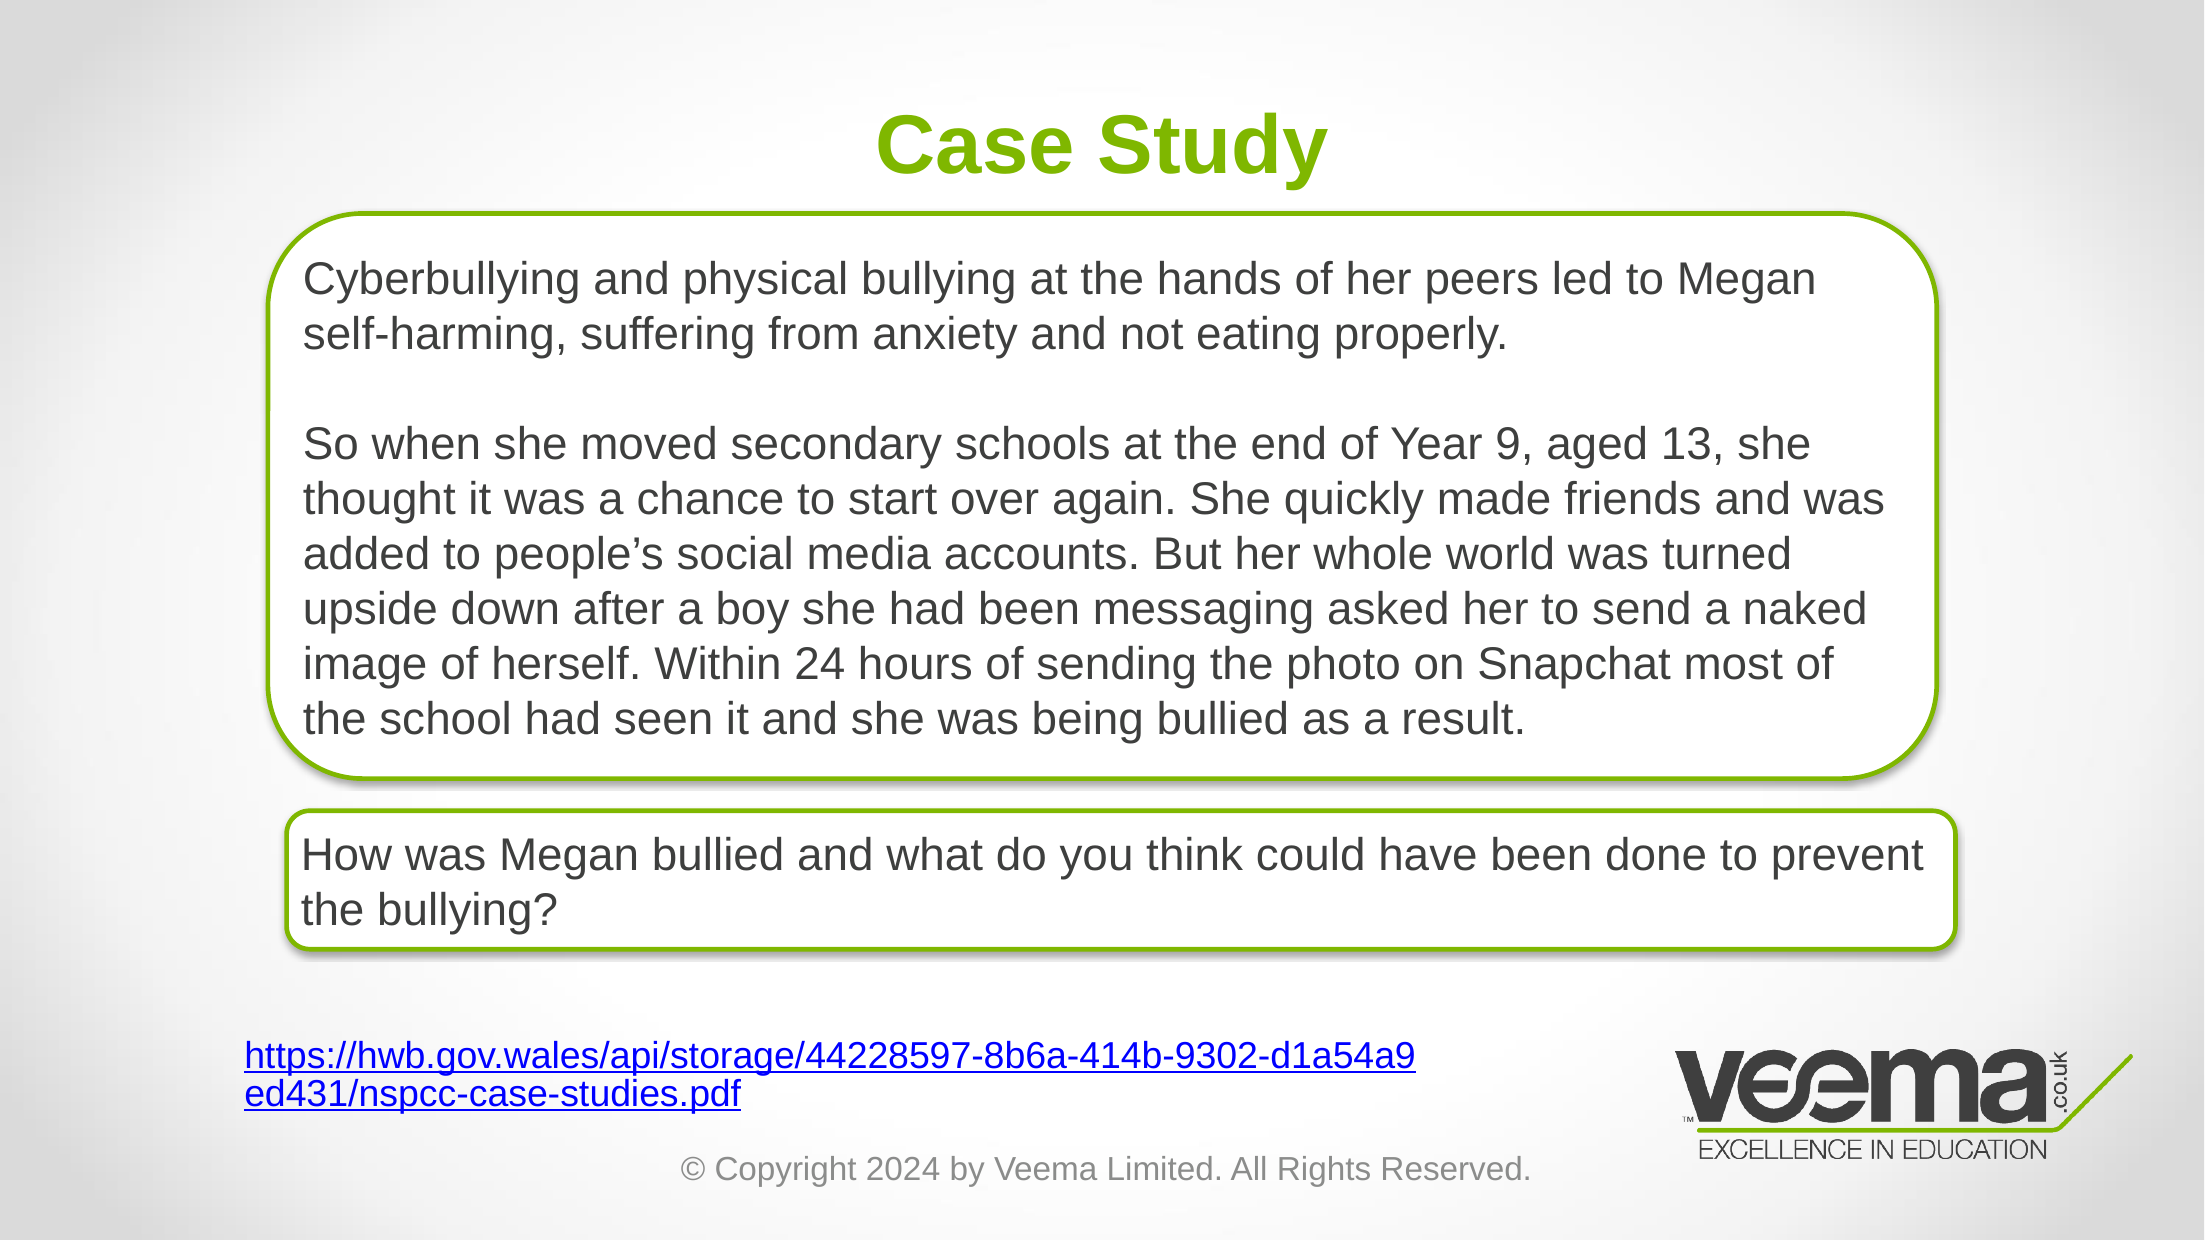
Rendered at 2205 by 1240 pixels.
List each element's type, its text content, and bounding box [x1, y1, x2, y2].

picture [0, 0, 2205, 1240]
text_box Cyberbullying and physical bullying at the hands of her peers led to Megan self-harming, suffering from anxiety and not eating properly. So when she moved secondary schools at the end of Year 9, aged 13, she thought it was a chance to start over again. She quickly made friends and was added to people’s social media accounts. But her whole world was turned upside down after a boy she had been messaging asked her to send a naked image of herself. Within 24 hours of sending the photo on Snapchat most of the school had seen it and she was being bullied as a result. [267, 213, 1937, 779]
text_box How was Megan bullied and what do you think could have been done to prevent the bullying? [286, 810, 1956, 950]
title Case Study [109, 82, 2095, 290]
text_box https://hwb.gov.wales/api/storage/44228597-8b6a-414b-9302-d1a54a9ed431/nspcc-case-studies.pdf [229, 1024, 1444, 1084]
